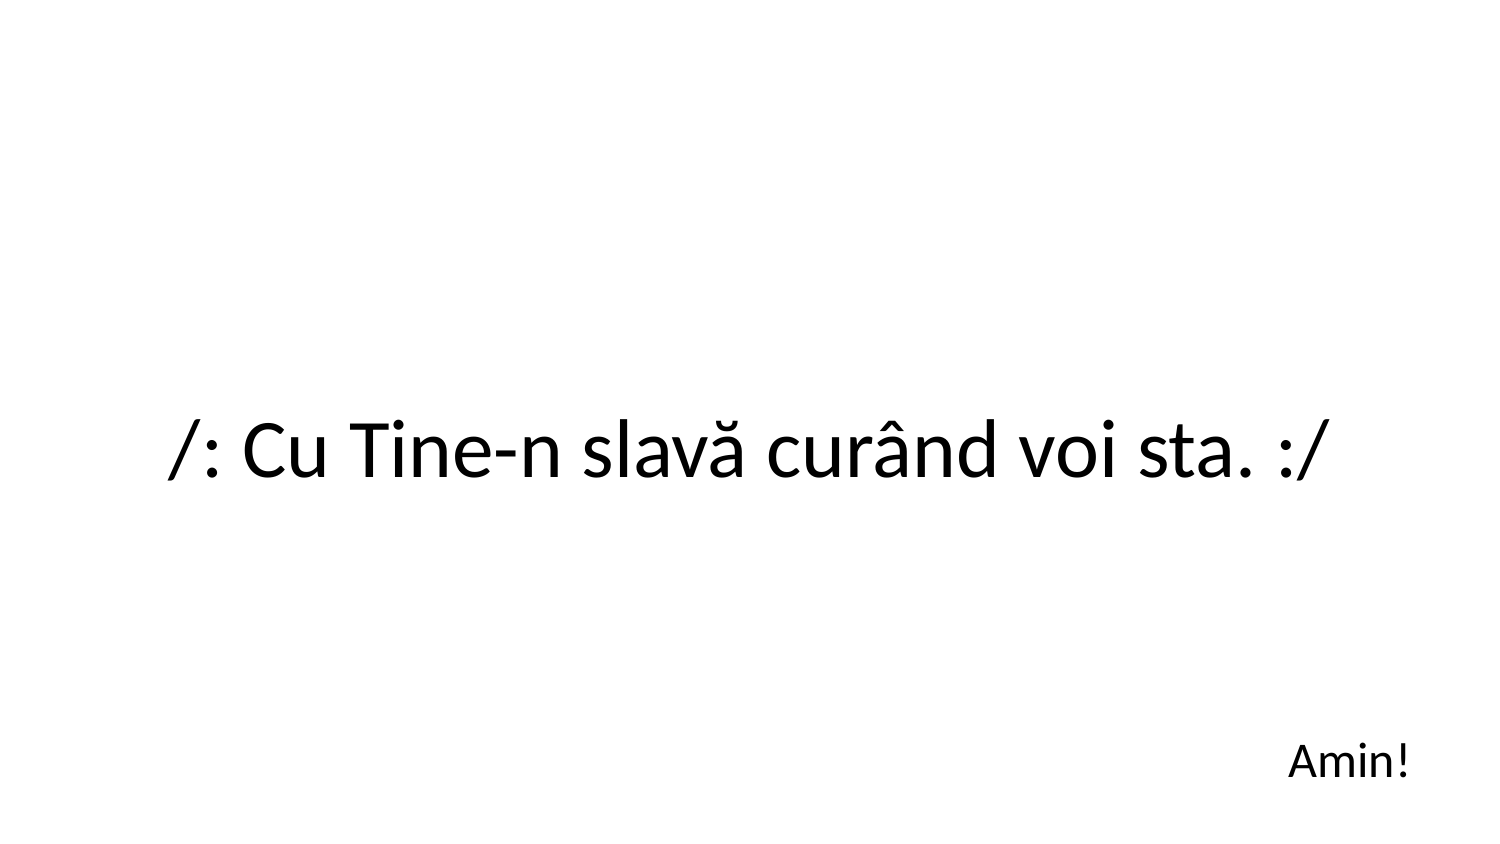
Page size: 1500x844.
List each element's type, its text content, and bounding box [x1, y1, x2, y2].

text_box /: Cu Tine-n slavă curând voi sta. :/ [154, 341, 1346, 502]
text_box Amin! [1273, 674, 1427, 795]
